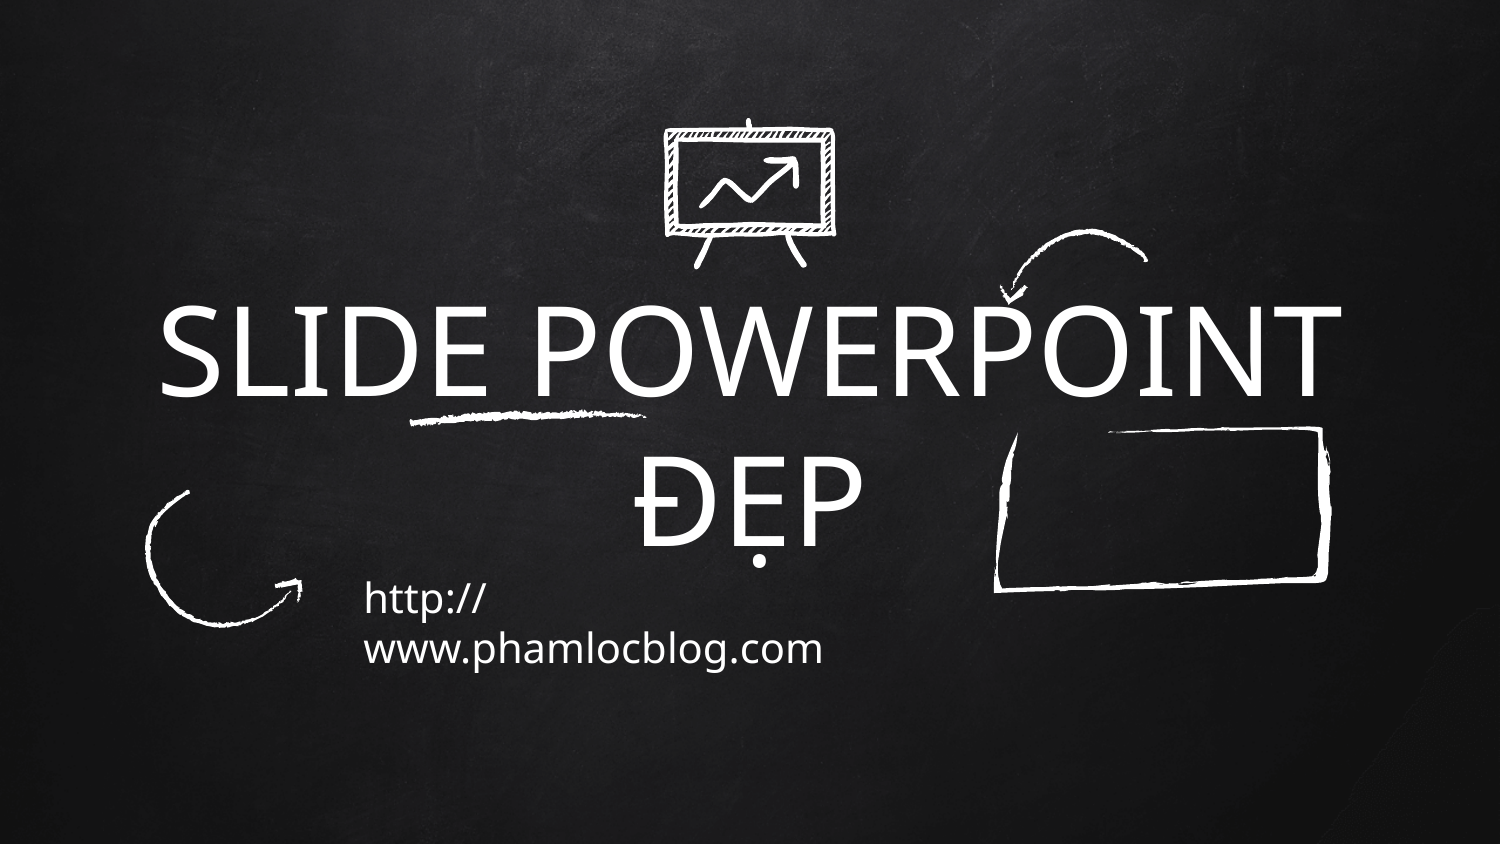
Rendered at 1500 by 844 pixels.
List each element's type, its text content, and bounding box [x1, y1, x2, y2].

text_box [409, 409, 647, 427]
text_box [1011, 220, 1135, 331]
text_box [993, 426, 1332, 594]
title SLIDE POWERPOINT ĐẸP [112, 326, 1388, 517]
text_box http://www.phamlocblog.com [348, 564, 957, 680]
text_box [131, 522, 299, 629]
text_box [663, 118, 837, 270]
picture [0, 0, 1500, 844]
